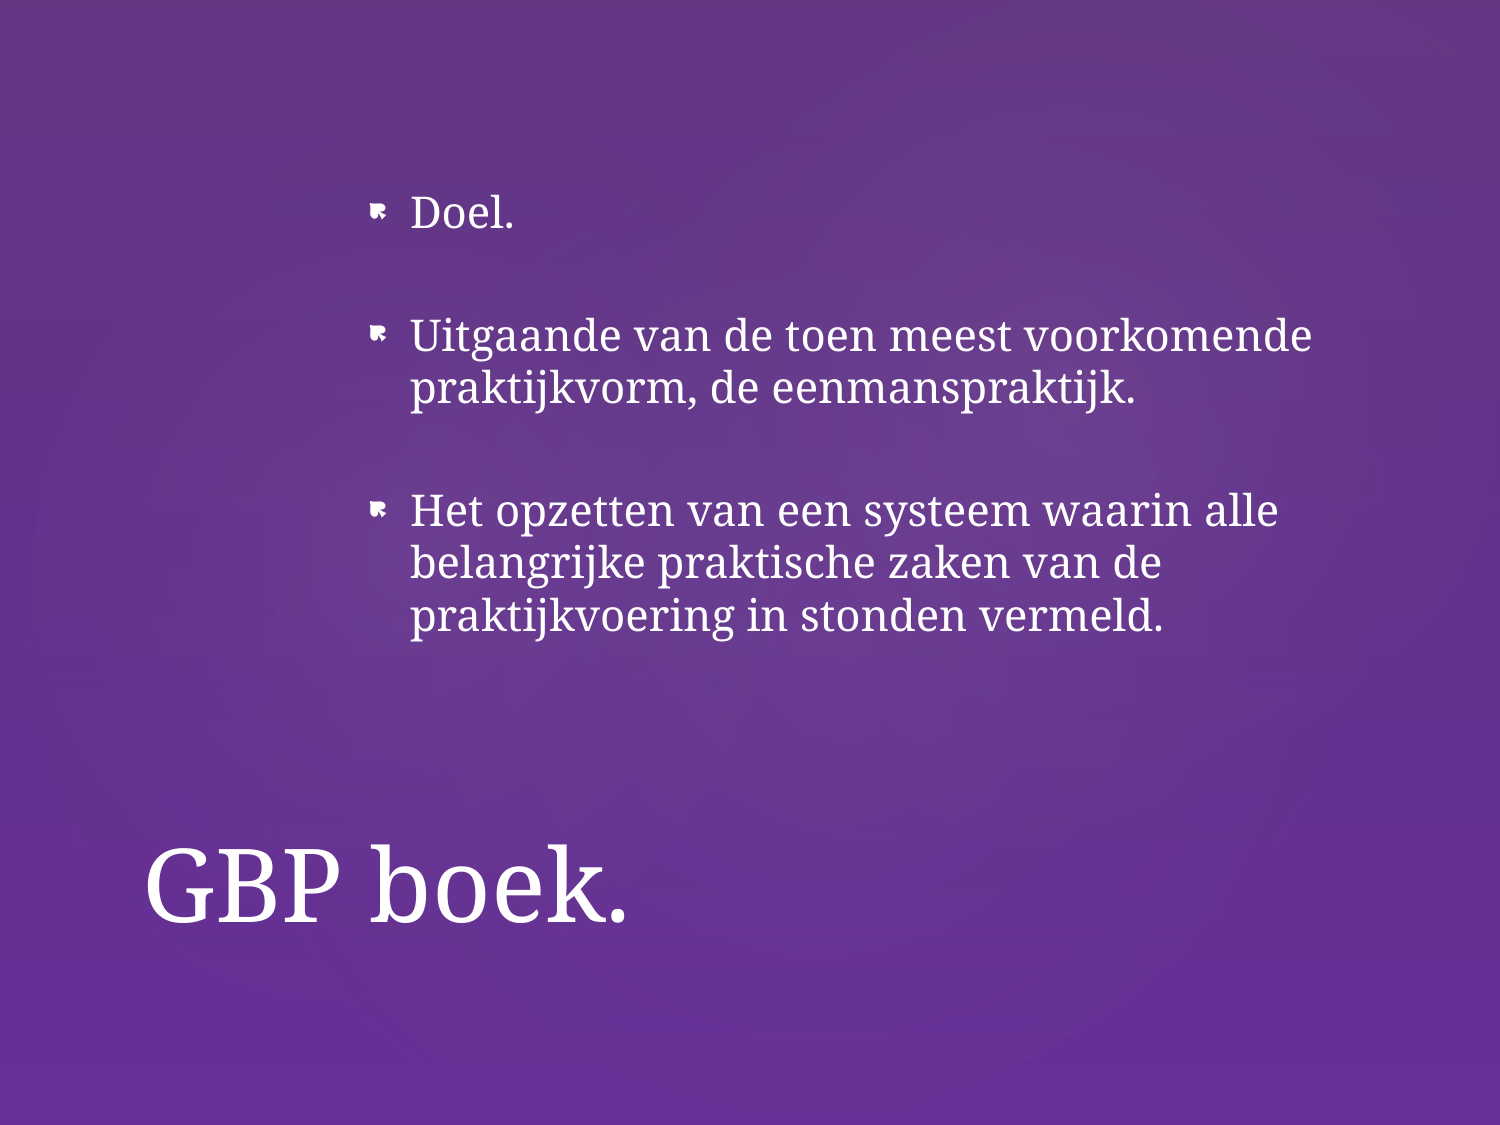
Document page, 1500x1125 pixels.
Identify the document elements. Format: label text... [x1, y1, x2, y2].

list Doel. Uitgaande van de toen meest voorkomende praktijkvorm, de eenmanspraktijk. Het opzetten van een systeem waarin alle belangrijke praktische zaken van de praktijkvoering in stonden vermeld. [350, 112, 1350, 713]
title GBP boek. [127, 800, 1365, 950]
